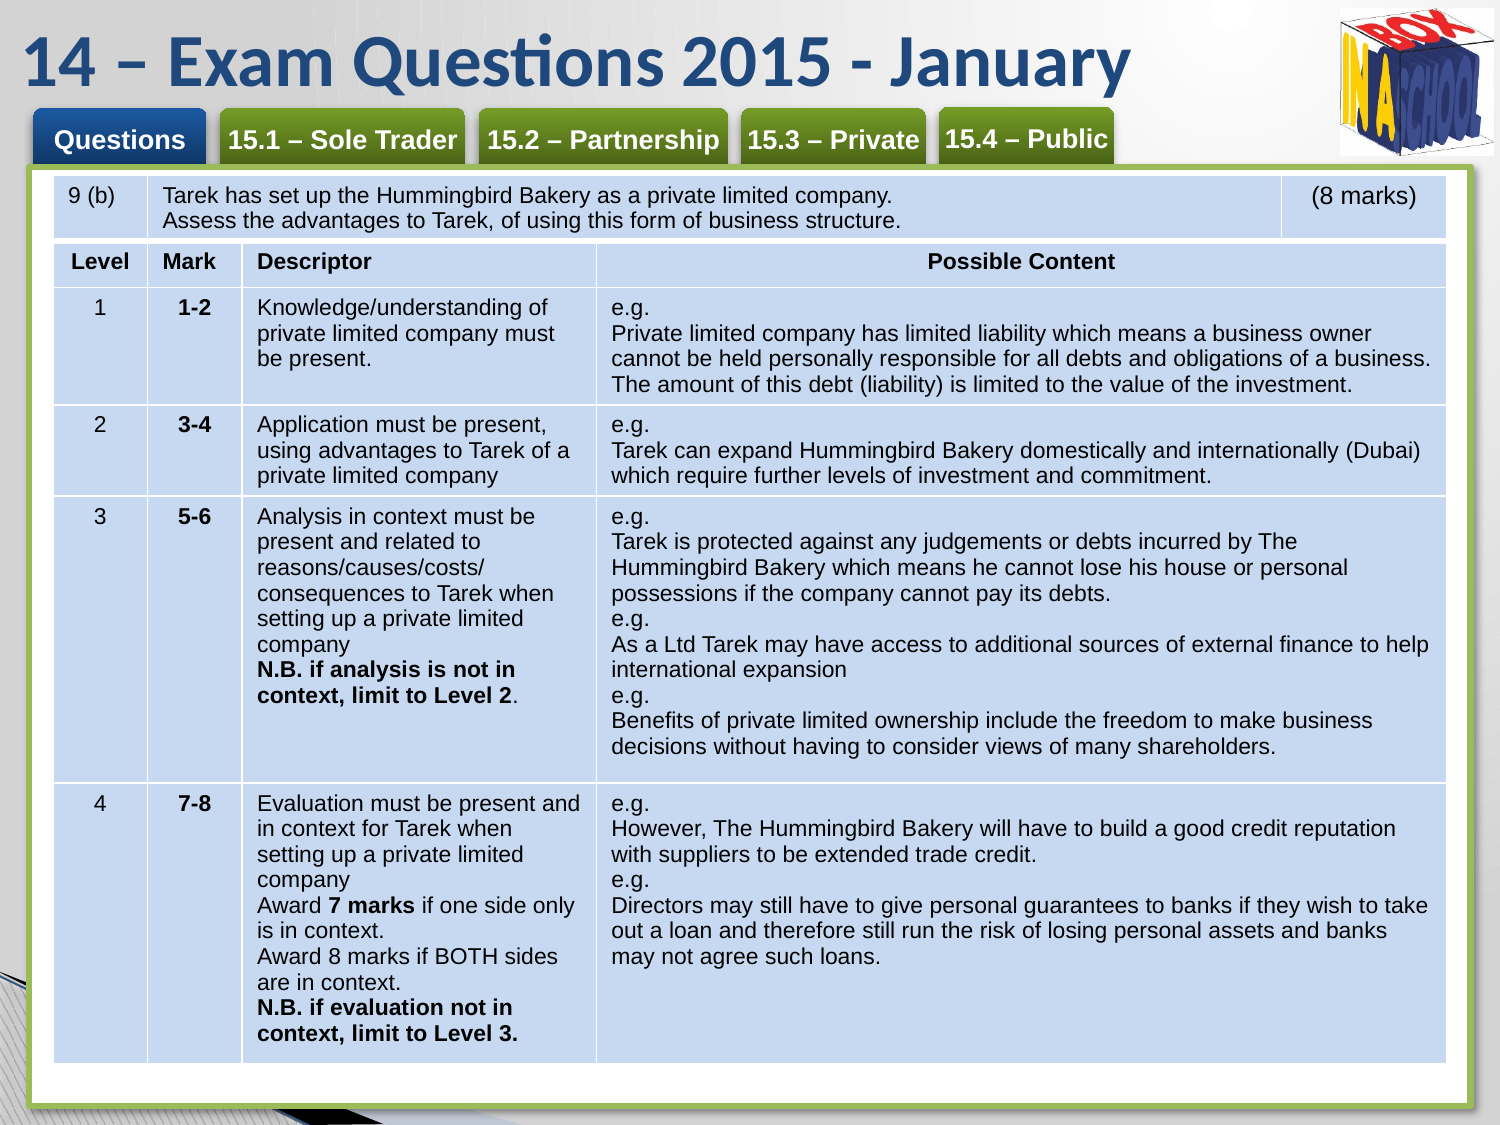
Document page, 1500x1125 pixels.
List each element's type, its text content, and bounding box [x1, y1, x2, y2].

table_cell Analysis in context must be present and related to reasons/causes/costs/ consequences to Tarek when setting up a private limited company N.B. if analysis is not in context, limit to Level 2. [243, 497, 596, 782]
picture [281, 1114, 303, 1125]
table_cell 7-8 [148, 784, 241, 1063]
table_cell 5-6 [148, 497, 241, 782]
table_cell 2 [54, 406, 147, 495]
table_header (8 marks) [1282, 176, 1446, 238]
table_cell Application must be present, using advantages to Tarek of a private limited company [243, 406, 596, 495]
title 14 – Exam Questions 2015 - January [5, 11, 1270, 102]
table_cell Mark [148, 244, 241, 287]
table_cell Possible Content [597, 244, 1446, 287]
table_cell Knowledge/understanding of private limited company must be present. [243, 288, 596, 404]
table_cell Evaluation must be present and in context for Tarek when setting up a private limited company Award 7 marks if one side only is in context. Award 8 marks if BOTH sides are in context. N.B. if evaluation not in context, limit to Level 3. [243, 784, 596, 1063]
table_cell e.g. Private limited company has limited liability which means a business owner cannot be held personally responsible for all debts and obligations of a business. The amount of this debt (liability) is limited to the value of the investment. [597, 288, 1446, 404]
table_cell 3-4 [148, 406, 241, 495]
table_cell 4 [54, 784, 147, 1063]
table_cell e.g. Tarek can expand Hummingbird Bakery domestically and internationally (Dubai) which require further levels of investment and commitment. [597, 406, 1446, 495]
table_cell 1-2 [148, 288, 241, 404]
table_cell e.g. Tarek is protected against any judgements or debts incurred by The Hummingbird Bakery which means he cannot lose his house or personal possessions if the company cannot pay its debts. e.g. As a Ltd Tarek may have access to additional sources of external finance to help international expansion e.g. Benefits of private limited ownership include the freedom to make business decisions without having to consider views of many shareholders. [597, 497, 1446, 782]
picture [1340, 8, 1495, 156]
table_header Tarek has set up the Hummingbird Bakery as a private limited company. Assess the advantages to Tarek, of using this form of business structure. [148, 176, 1281, 238]
table_cell Descriptor [243, 244, 596, 287]
table_header 9 (b) [54, 176, 147, 238]
table_cell 1 [54, 288, 147, 404]
table_cell e.g. However, The Hummingbird Bakery will have to build a good credit reputation with suppliers to be extended trade credit. e.g. Directors may still have to give personal guarantees to banks if they wish to take out a loan and therefore still run the risk of losing personal assets and banks may not agree such loans. [597, 784, 1446, 1063]
table_cell Level [54, 244, 147, 287]
table_cell 3 [54, 497, 147, 782]
